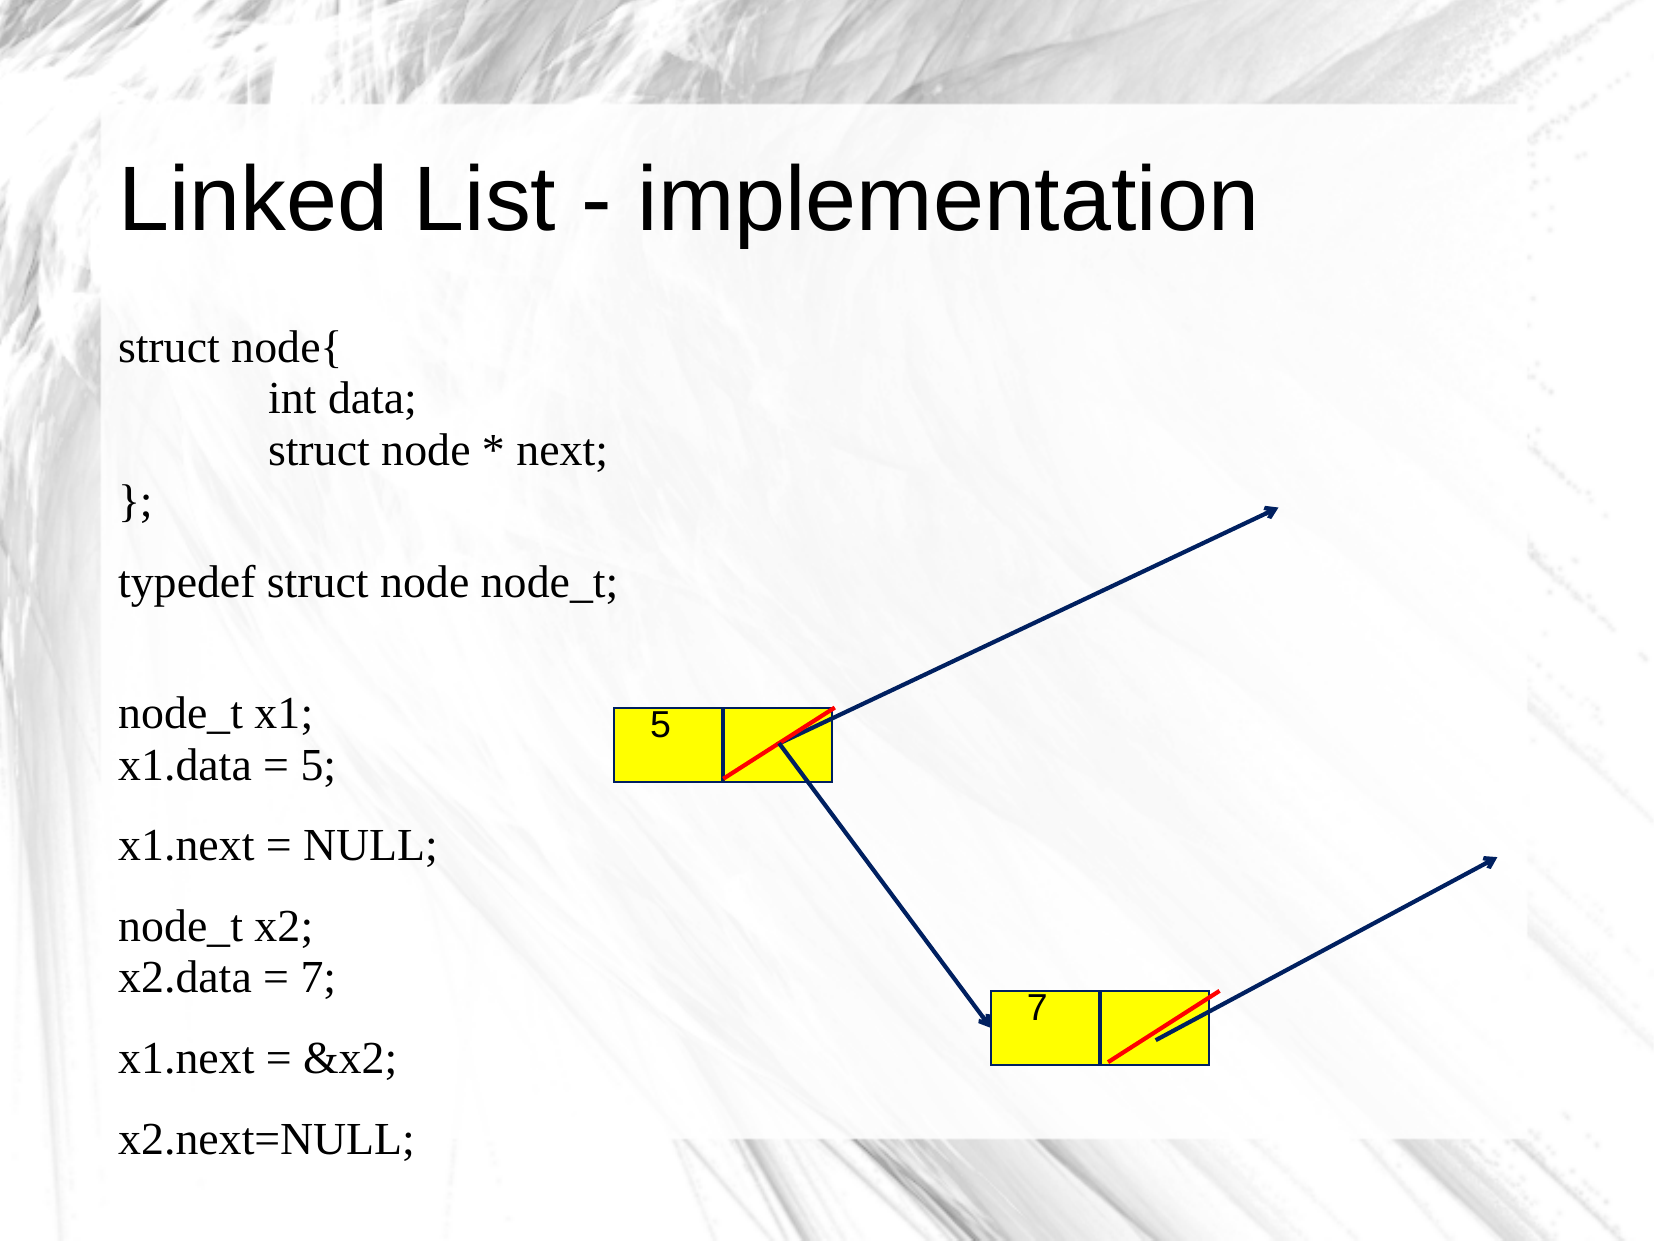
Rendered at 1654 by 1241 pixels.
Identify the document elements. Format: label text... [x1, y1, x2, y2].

list struct node{ int data; struct node * next; }; typedef struct node node_t; node_t x1; x1.data = 5; x1.next = NULL; node_t x2; x2.data = 7; x1.next = &x2; x2.next=NULL; [118, 319, 1571, 1109]
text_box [1155, 857, 1498, 1041]
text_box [1107, 990, 1220, 1063]
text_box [779, 743, 991, 1028]
title Linked List - implementation [118, 112, 1506, 281]
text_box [990, 990, 1209, 1066]
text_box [614, 707, 779, 782]
picture [0, 0, 1654, 1241]
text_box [776, 507, 1279, 745]
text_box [723, 707, 835, 779]
